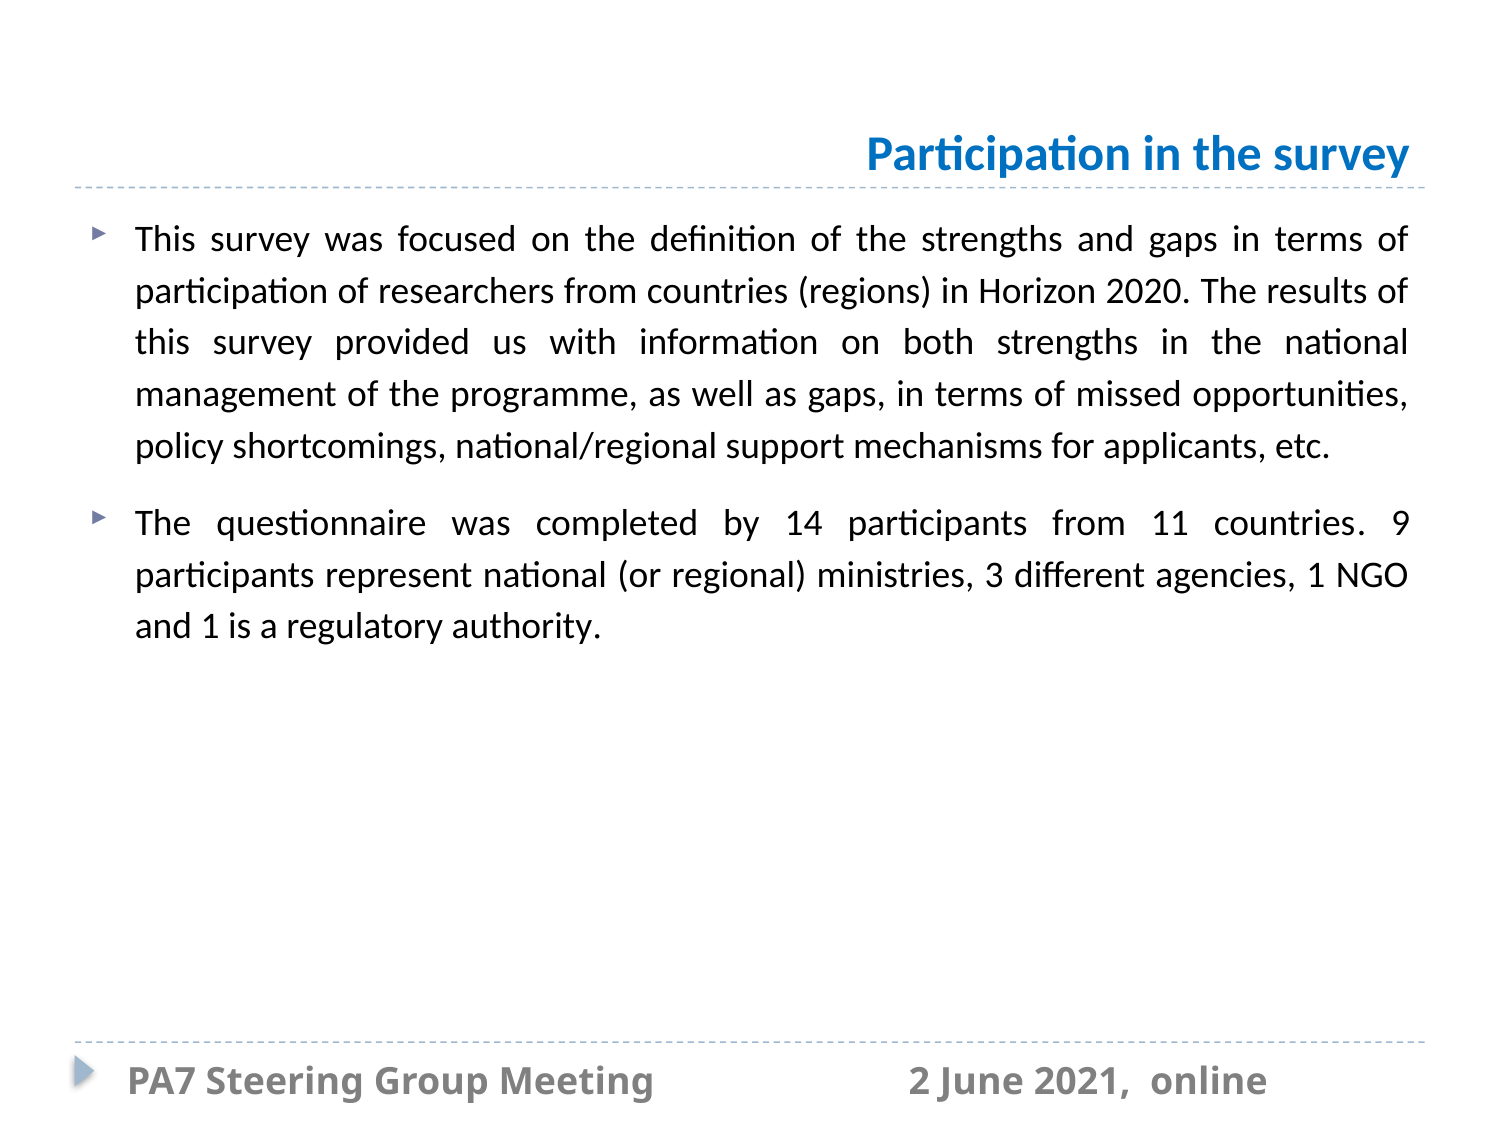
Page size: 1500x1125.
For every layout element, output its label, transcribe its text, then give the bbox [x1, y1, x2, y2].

text_box PA7 Steering Group Meeting 2 June 2021, online [112, 1049, 1471, 1109]
title Participation in the survey [75, 24, 1425, 188]
list This survey was focused on the definition of the strengths and gaps in terms of participation of researchers from countries (regions) in Horizon 2020. The results of this survey provided us with information on both strengths in the national management of the programme, as well as gaps, in terms of missed opportunities, policy shortcomings, national/regional support mechanisms for applicants, etc. The questionnaire was completed by 14 participants from 11 countries. 9 participants represent national (or regional) ministries, 3 different agencies, 1 NGO and 1 is a regulatory authority. [75, 200, 1425, 1010]
